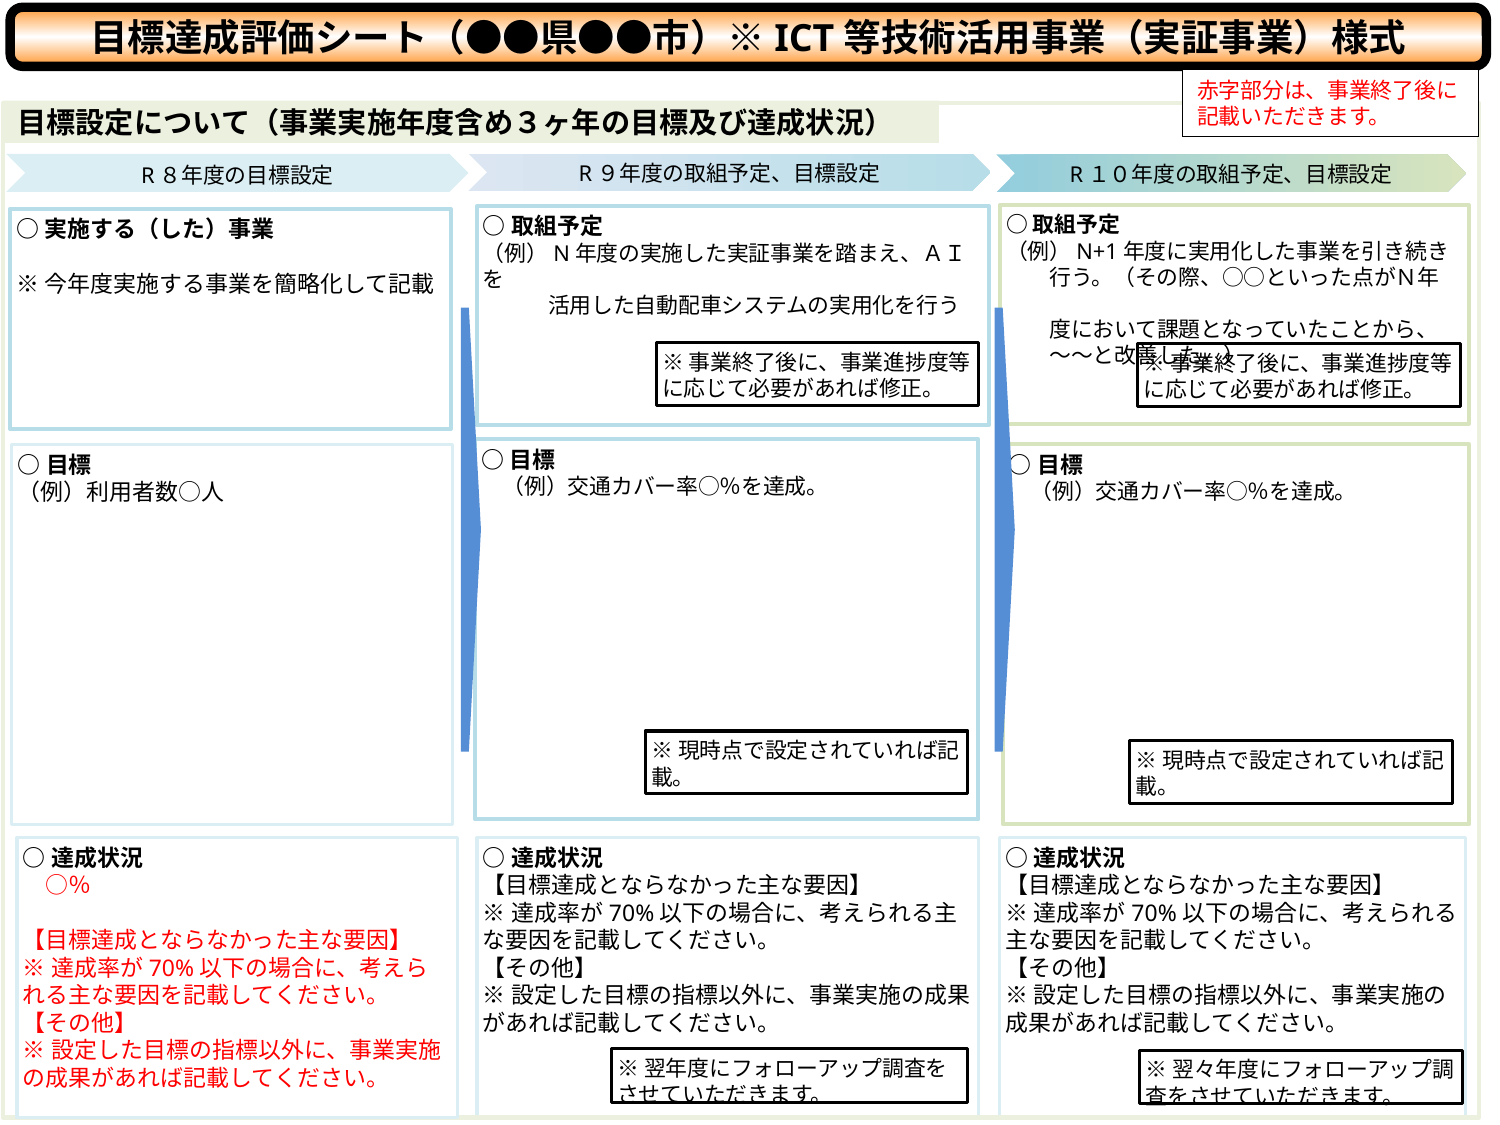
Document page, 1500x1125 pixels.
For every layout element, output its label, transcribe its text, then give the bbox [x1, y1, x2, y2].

text_box ※翌々年度にフォローアップ調査をさせていただきます。 [1138, 1048, 1464, 1106]
text_box ※翌年度にフォローアップ調査をさせていただきます。 [609, 1046, 970, 1105]
text_box [1, 101, 1481, 1120]
text_box ○達成状況 ○％ 【目標達成とならなかった主な要因】 ※達成率が70%以下の場合に、考えられる主な要因を記載してください。 【その他】 ※設定した目標の指標以外に、事業実施の成果があれば記載してください。 [15, 835, 460, 1120]
text_box ○目標 （例）交通カバー率○％を達成。 [1001, 442, 1471, 826]
text_box 目標達成評価シート（●●県●●市）※ICT等技術活用事業（実証事業）様式 [10, 7, 1487, 67]
text_box ○実施する（した）事業 ※今年度実施する事業を簡略化して記載 [8, 207, 453, 431]
text_box ○目標 （例）利用者数○人 [10, 442, 454, 826]
text_box R９年度の取組予定、目標設定 [466, 151, 993, 194]
text_box R８年度の目標設定 [4, 151, 471, 194]
text_box [458, 305, 484, 754]
text_box ※事業終了後に、事業進捗度等に応じて必要があれば修正。 [1136, 341, 1462, 408]
text_box ○目標 （例）交通カバー率○％を達成。 [473, 437, 980, 821]
text_box ○取組予定 （例）N+1年度に実用化した事業を引き続き 行う。（その際、○○といった点がＮ年 度において課題となっていたことから、 ～～と改善した。） [998, 203, 1471, 426]
text_box ※現時点で設定されていれば記載。 [1128, 739, 1454, 806]
text_box 目標設定について（事業実施年度含め３ヶ年の目標及び達成状況） [1, 98, 941, 145]
text_box ※事業終了後に、事業進捗度等に応じて必要があれば修正。 [654, 341, 981, 408]
text_box 赤字部分は、事業終了後に記載いただきます。 [1182, 69, 1479, 137]
text_box [992, 305, 1017, 754]
text_box ○取組予定 （例）N年度の実施した実証事業を踏まえ、ＡＩを 活用した自動配車システムの実用化を行う [475, 204, 991, 427]
text_box R１０年度の取組予定、目標設定 [994, 152, 1469, 195]
text_box ※現時点で設定されていれば記載。 [643, 729, 970, 796]
